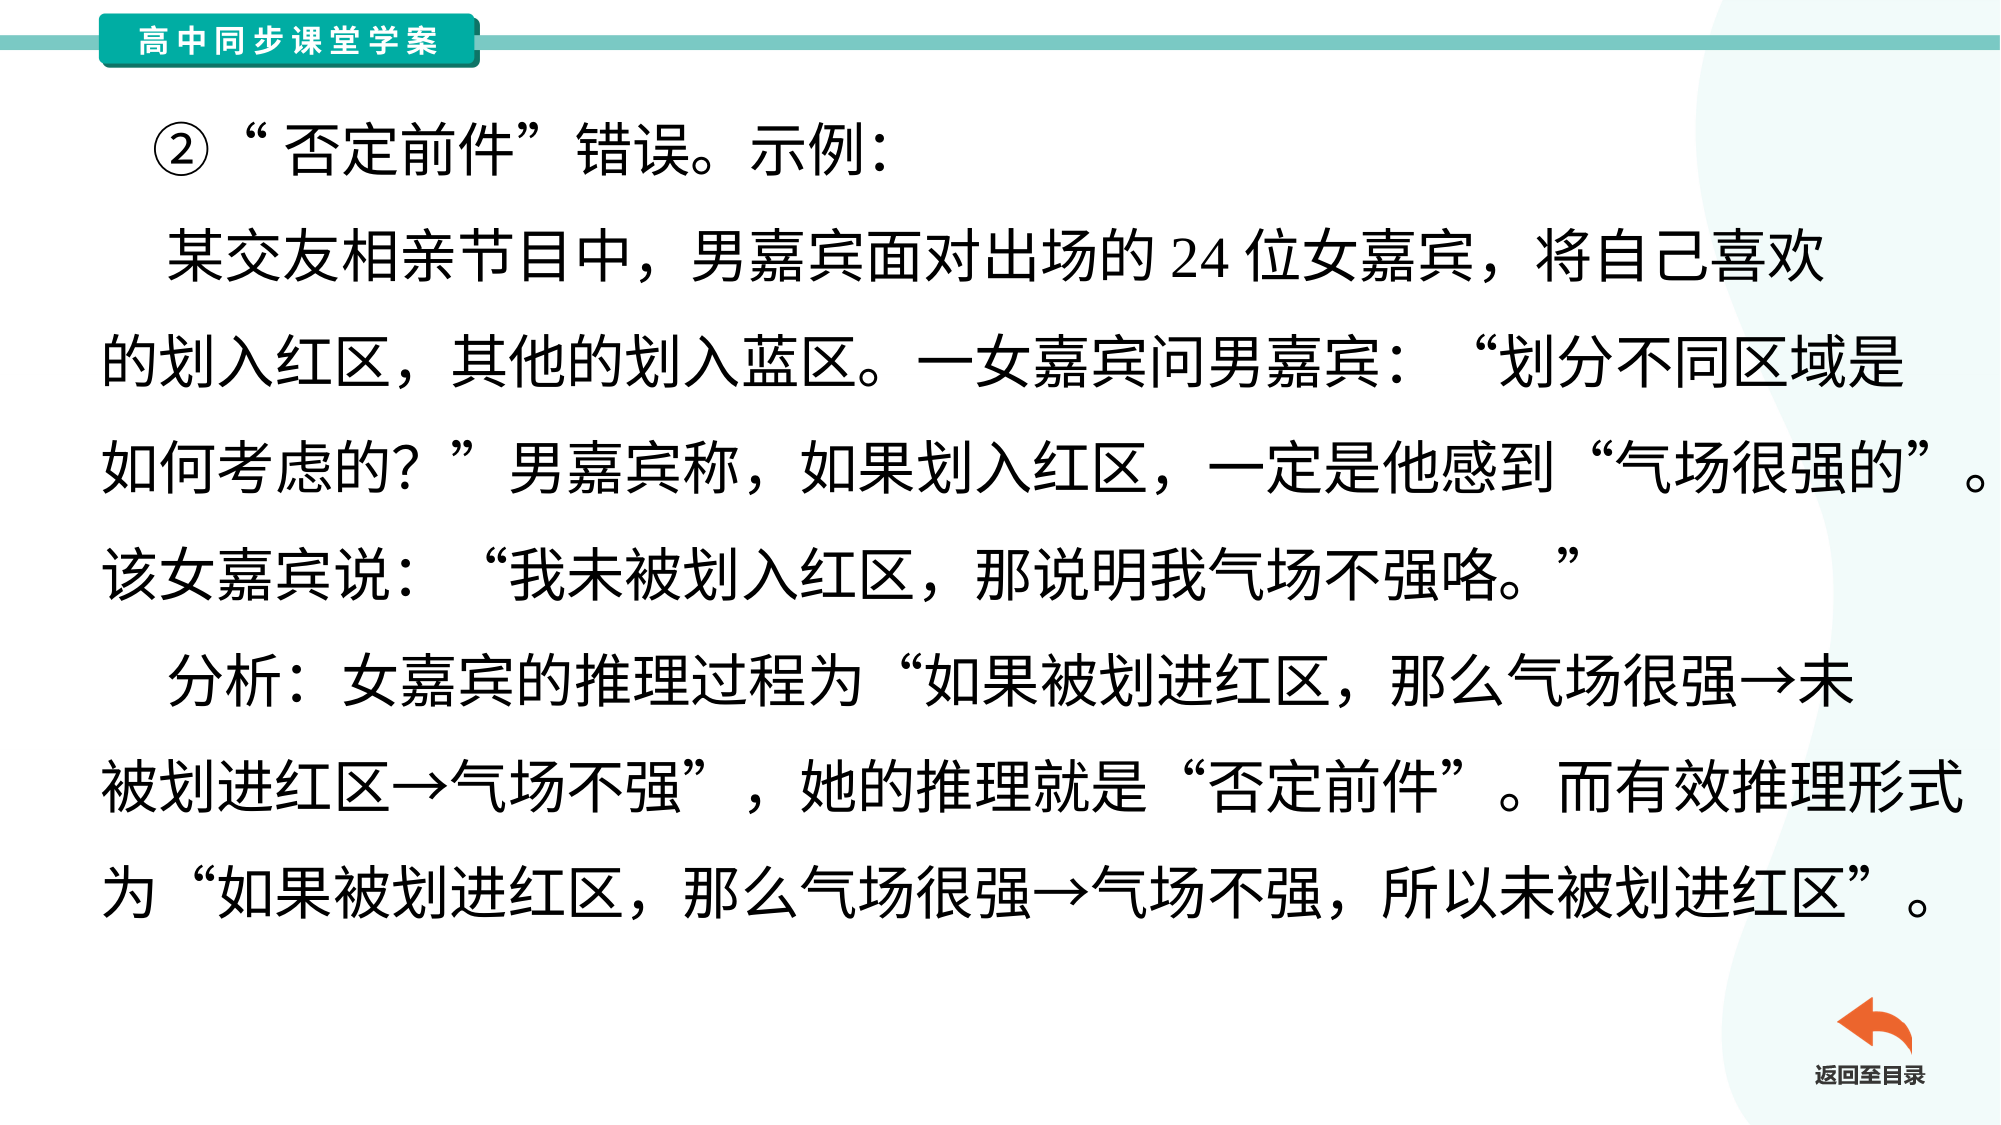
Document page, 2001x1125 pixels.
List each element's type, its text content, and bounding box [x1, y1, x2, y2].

picture [0, 0, 2000, 1125]
text_box ②“否定前件”错误。示例： 某交友相亲节目中，男嘉宾面对出场的24位女嘉宾，将自己喜欢 的划入红区，其他的划入蓝区。一女嘉宾问男嘉宾：“划分不同区域是 如何考虑的？”男嘉宾称，如果划入红区，一定是他感到“气场很强的”。 该女嘉宾说：“我未被划入红区，那说明我气场不强咯。” 分析：女嘉宾的推理过程为“如果被划进红区，那么气场很强→未 被划进红区→气场不强”，她的推理就是“否定前件”。而有效推理形式 为“如果被划进红区，那么气场很强→气场不强，所以未被划进红区”。 [100, 76, 1899, 1033]
